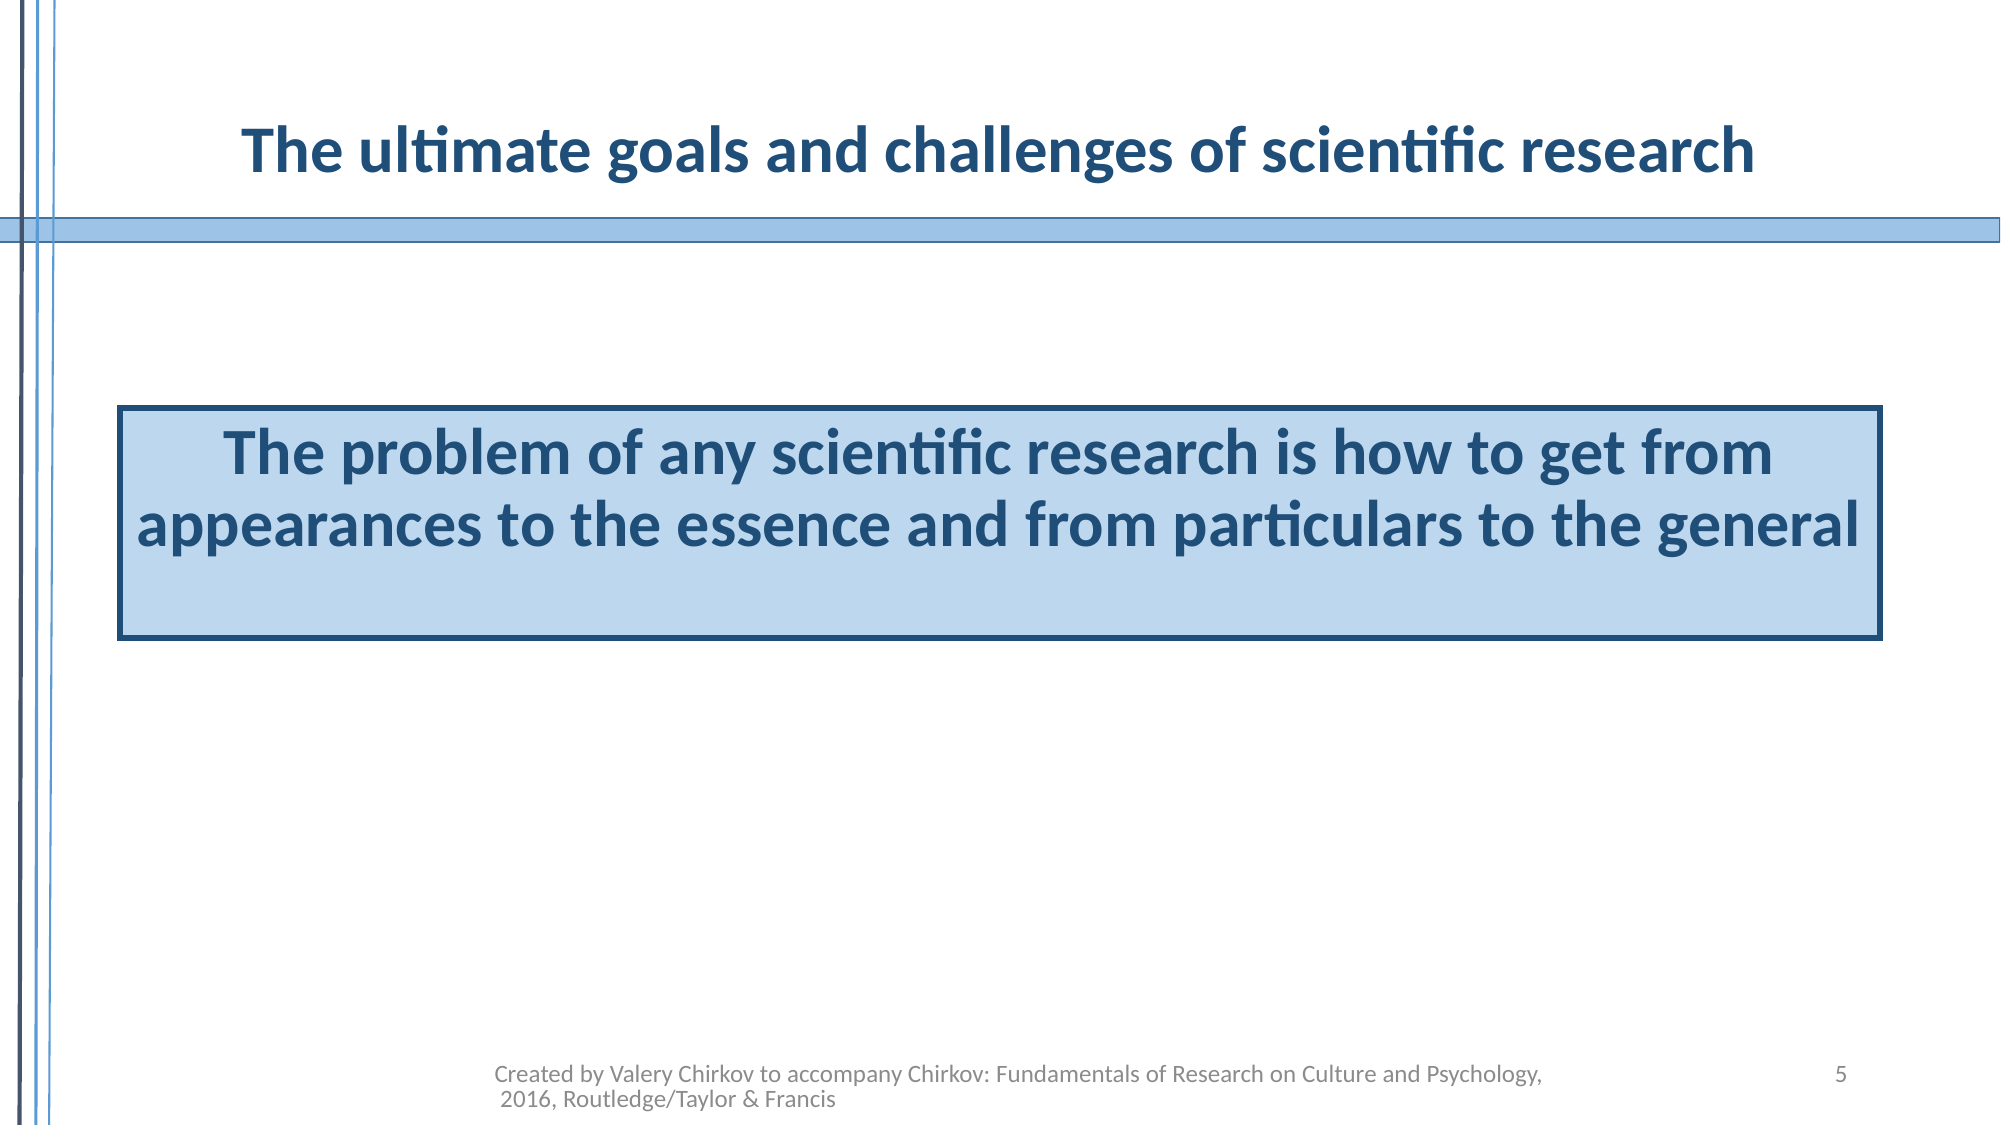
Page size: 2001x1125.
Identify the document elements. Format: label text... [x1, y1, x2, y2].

text_box [119, 407, 1881, 639]
footer Created by Valery Chirkov to accompany Chirkov: Fundamentals of Research on Culture and Psychology, 2016, Routledge/Taylor & Francis [479, 1042, 1562, 1103]
title The ultimate goals and challenges of scientific research [137, 59, 1863, 242]
slide_number 5 [1755, 1042, 1863, 1103]
